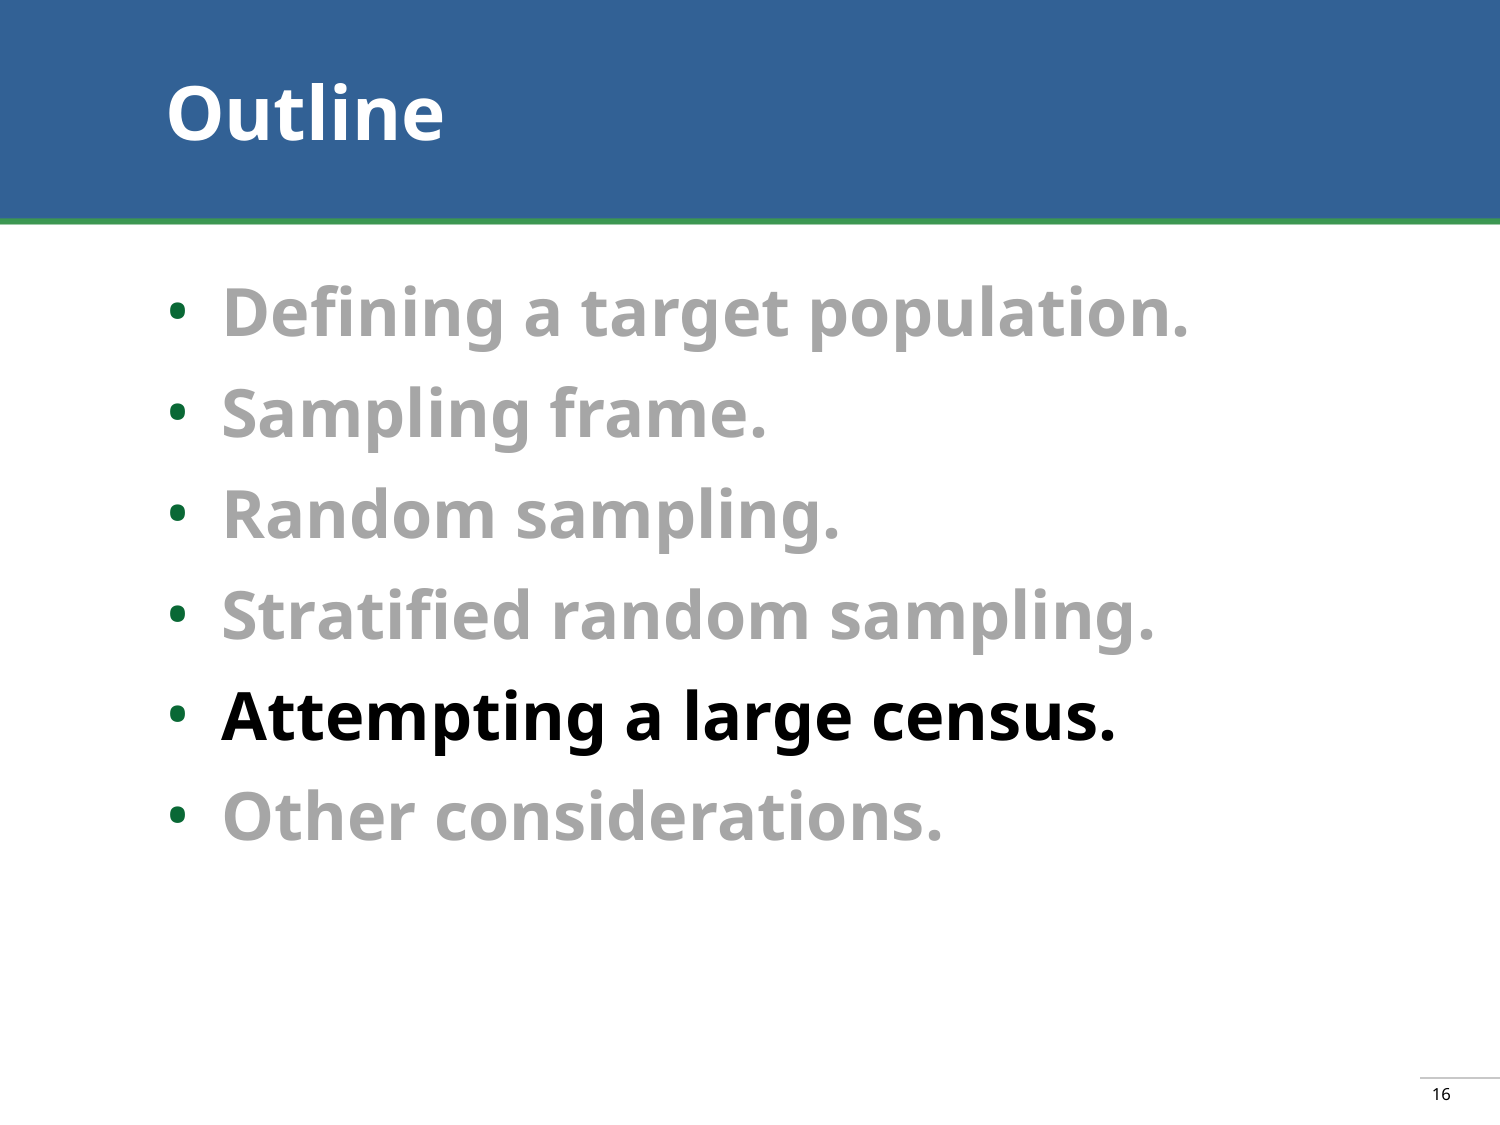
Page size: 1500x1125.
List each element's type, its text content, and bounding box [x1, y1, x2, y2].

title Outline [150, 0, 1350, 221]
picture [0, 0, 1500, 1125]
list Defining a target population. Sampling frame. Random sampling. Stratified random sampling. Attempting a large census. Other considerations. [150, 262, 1350, 1005]
slide_number 16 [1431, 1085, 1458, 1106]
